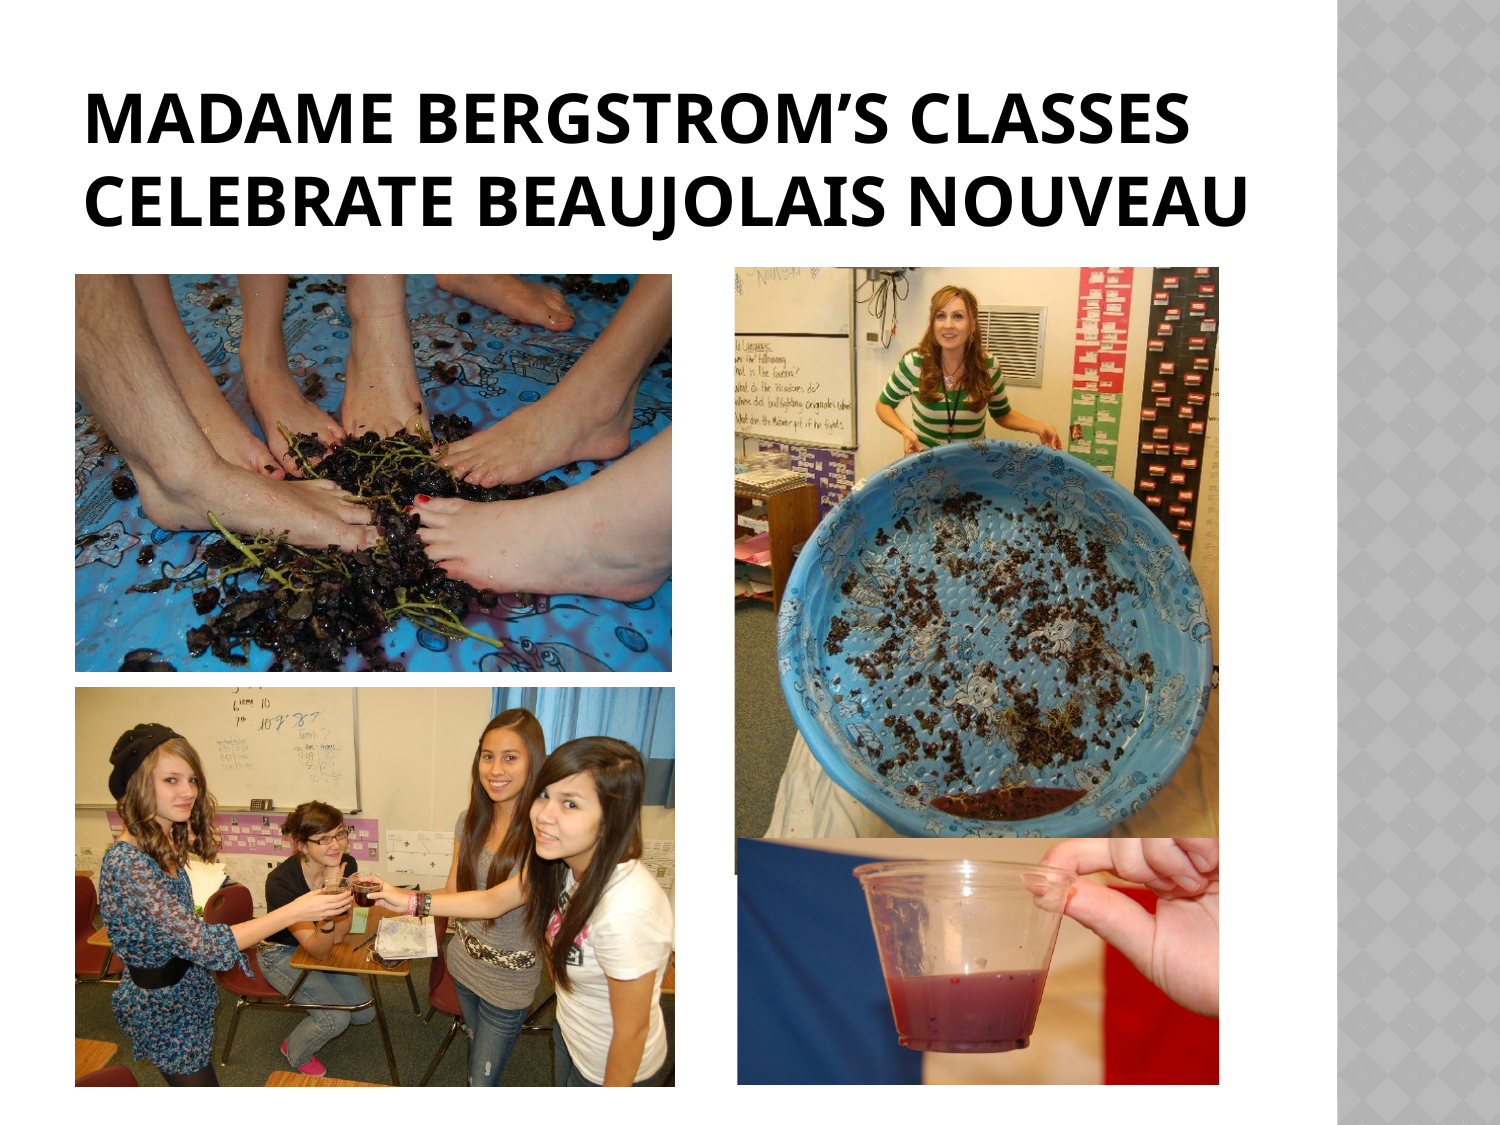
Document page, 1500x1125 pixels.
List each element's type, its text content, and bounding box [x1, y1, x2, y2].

picture [737, 837, 1220, 1085]
picture [74, 687, 676, 1087]
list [74, 274, 672, 673]
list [734, 267, 1220, 838]
title Madame Bergstrom’s Classes celebrate Beaujolais nouveau [75, 52, 1263, 240]
